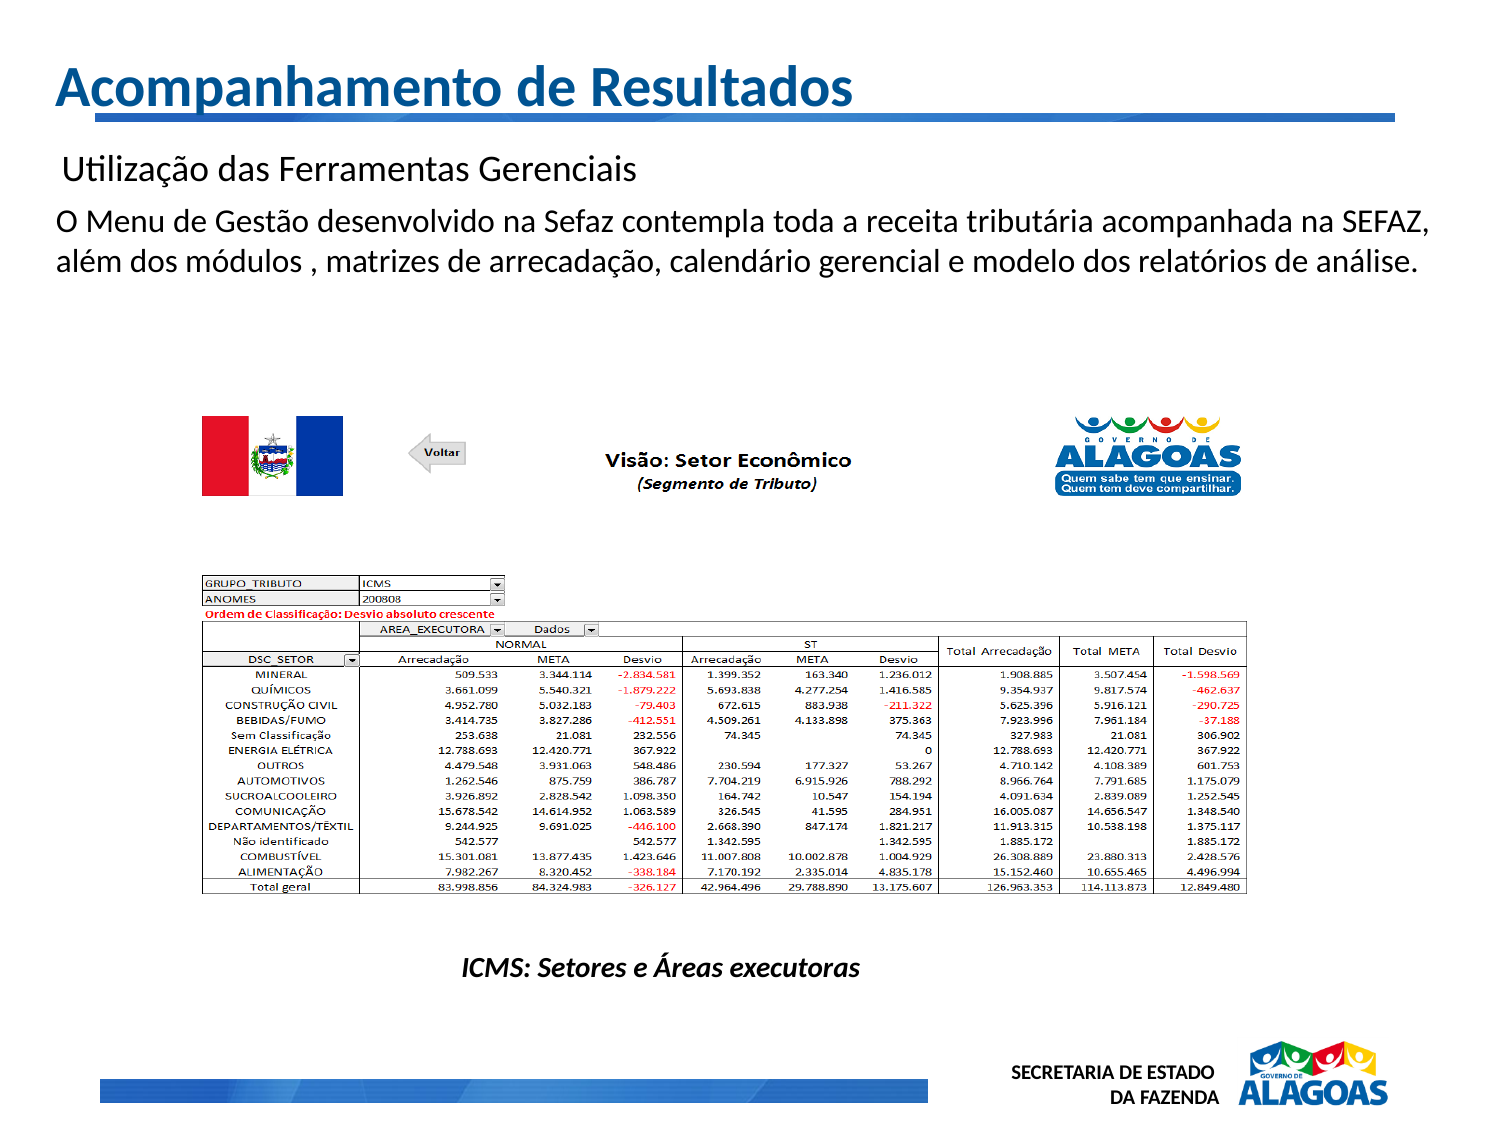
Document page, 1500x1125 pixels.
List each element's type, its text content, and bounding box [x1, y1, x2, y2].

picture [194, 408, 1247, 894]
text_box Acompanhamento de Resultados [40, 40, 1425, 197]
text_box ICMS: Setores e Áreas executoras [446, 940, 876, 991]
picture [1237, 1037, 1389, 1108]
text_box O Menu de Gestão desenvolvido na Sefaz contempla toda a receita tributária acompanhada na SEFAZ, além dos módulos , matrizes de arrecadação, calendário gerencial e modelo dos relatórios de análise. [41, 191, 1447, 287]
picture [100, 1079, 928, 1103]
